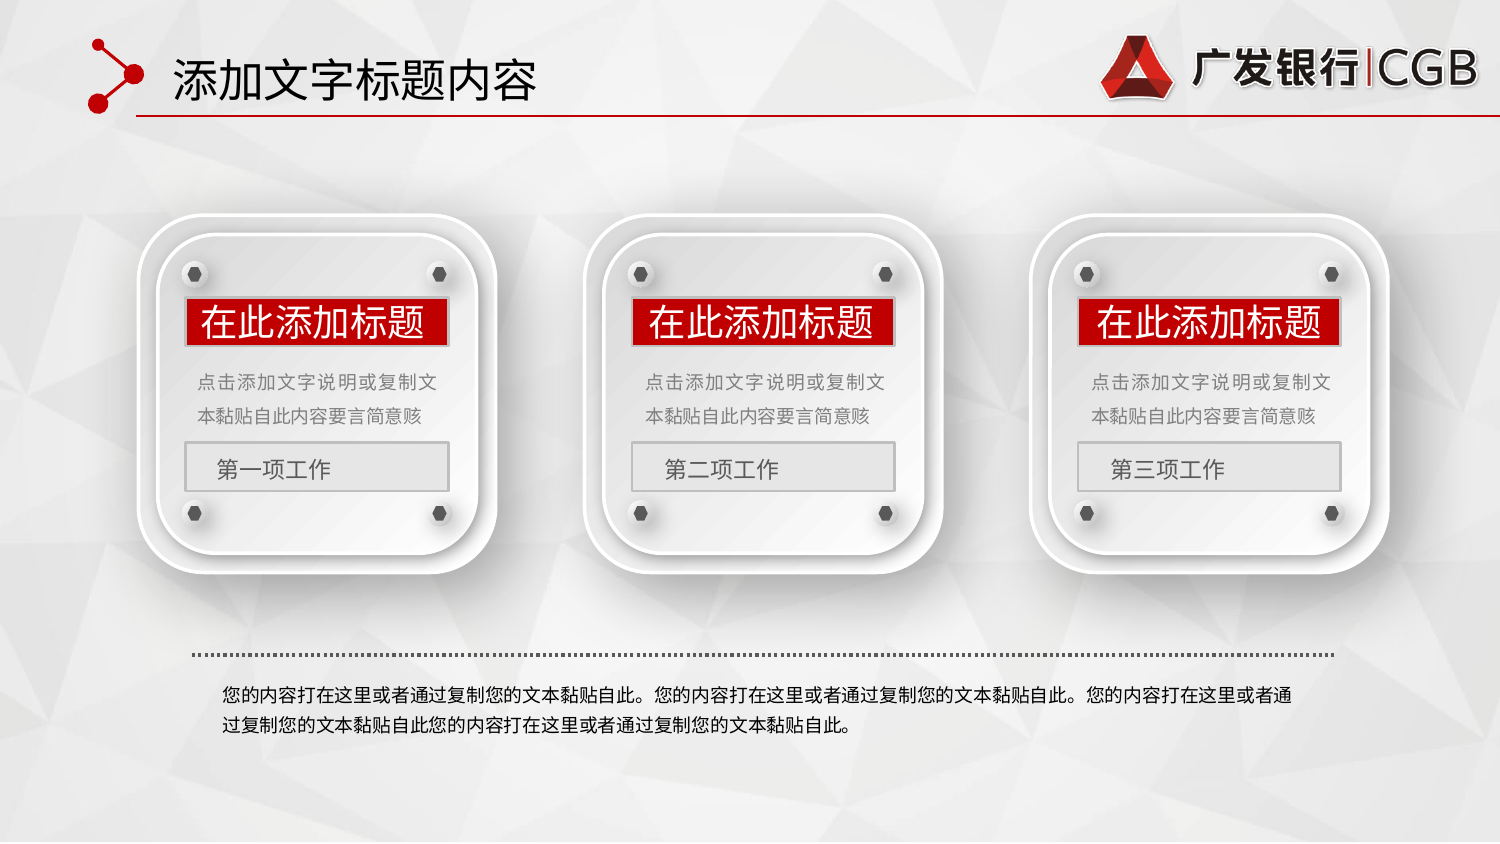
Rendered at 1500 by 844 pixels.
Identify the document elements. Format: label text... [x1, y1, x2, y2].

text_box [136, 213, 498, 575]
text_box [631, 442, 895, 492]
text_box [1047, 232, 1371, 556]
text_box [185, 442, 449, 492]
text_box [181, 355, 453, 527]
text_box 您的内容打在这里或者通过复制您的文本黏贴自此。您的内容打在这里或者通过复制您的文本黏贴自此。您的内容打在这里或者通过复制您的文本黏贴自此您的内容打在这里或者通过复制您的文本黏贴自此。 [213, 673, 1313, 740]
text_box [601, 232, 925, 556]
text_box 添加文字标题内容 [128, 46, 583, 113]
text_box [627, 356, 899, 445]
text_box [176, 291, 449, 353]
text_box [1073, 261, 1345, 289]
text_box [627, 261, 899, 295]
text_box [181, 261, 453, 296]
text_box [1073, 361, 1345, 527]
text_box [1054, 291, 1364, 353]
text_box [631, 291, 895, 353]
text_box [582, 213, 944, 575]
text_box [1077, 442, 1341, 492]
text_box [627, 495, 899, 527]
picture [0, 0, 1500, 842]
text_box [1028, 213, 1390, 575]
text_box [155, 232, 479, 556]
